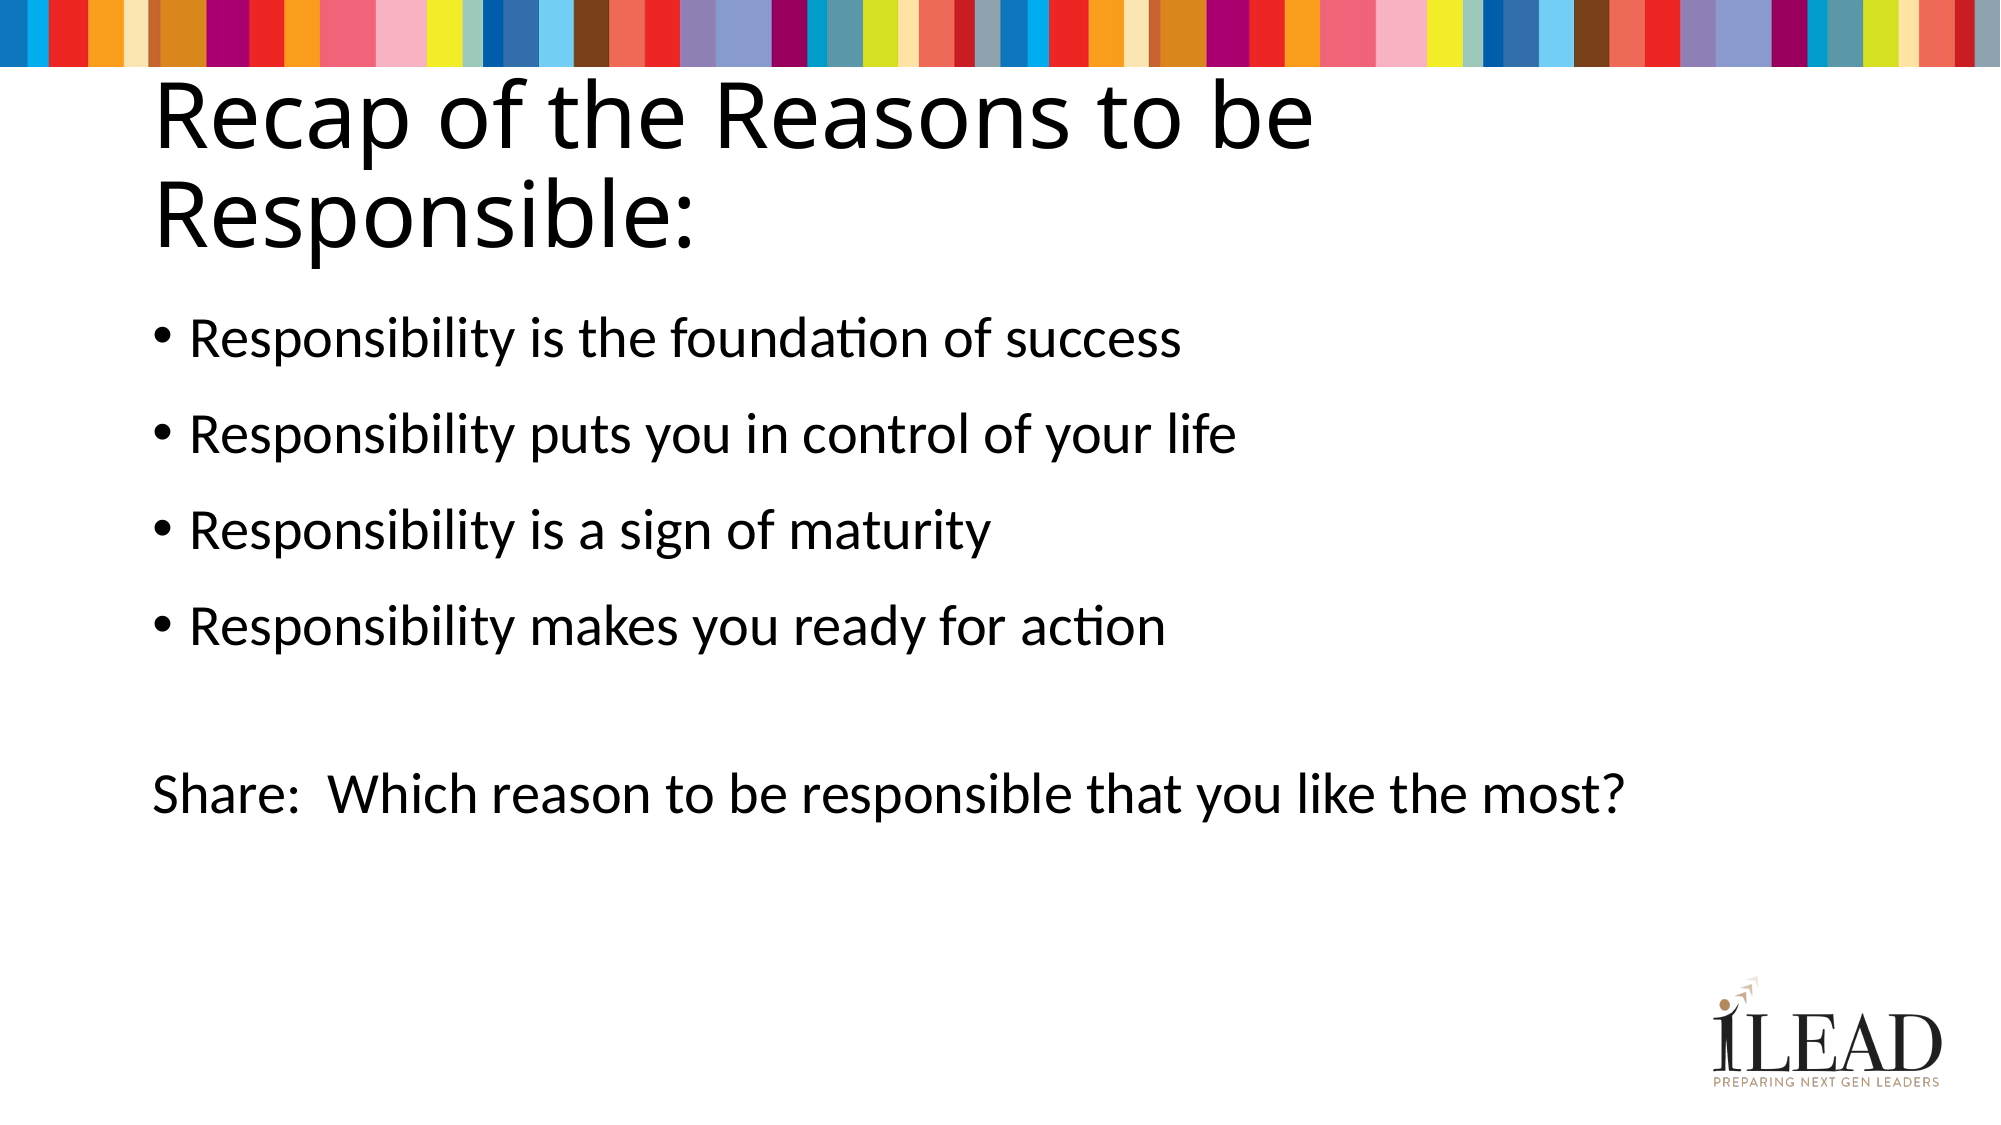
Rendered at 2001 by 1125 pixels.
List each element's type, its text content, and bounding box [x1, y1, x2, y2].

picture [1828, 0, 2000, 67]
title Recap of the Reasons to be Responsible: [137, 67, 1863, 278]
picture [0, 0, 26, 67]
picture [828, 0, 1026, 67]
picture [48, 0, 808, 67]
list Responsibility is the foundation of success Responsibility puts you in control of your life Responsibility is a sign of maturity Responsibility makes you ready for action Share: Which reason to be responsible that you like the most? [137, 299, 1863, 1014]
picture [1048, 0, 1808, 67]
picture [1709, 972, 1945, 1091]
